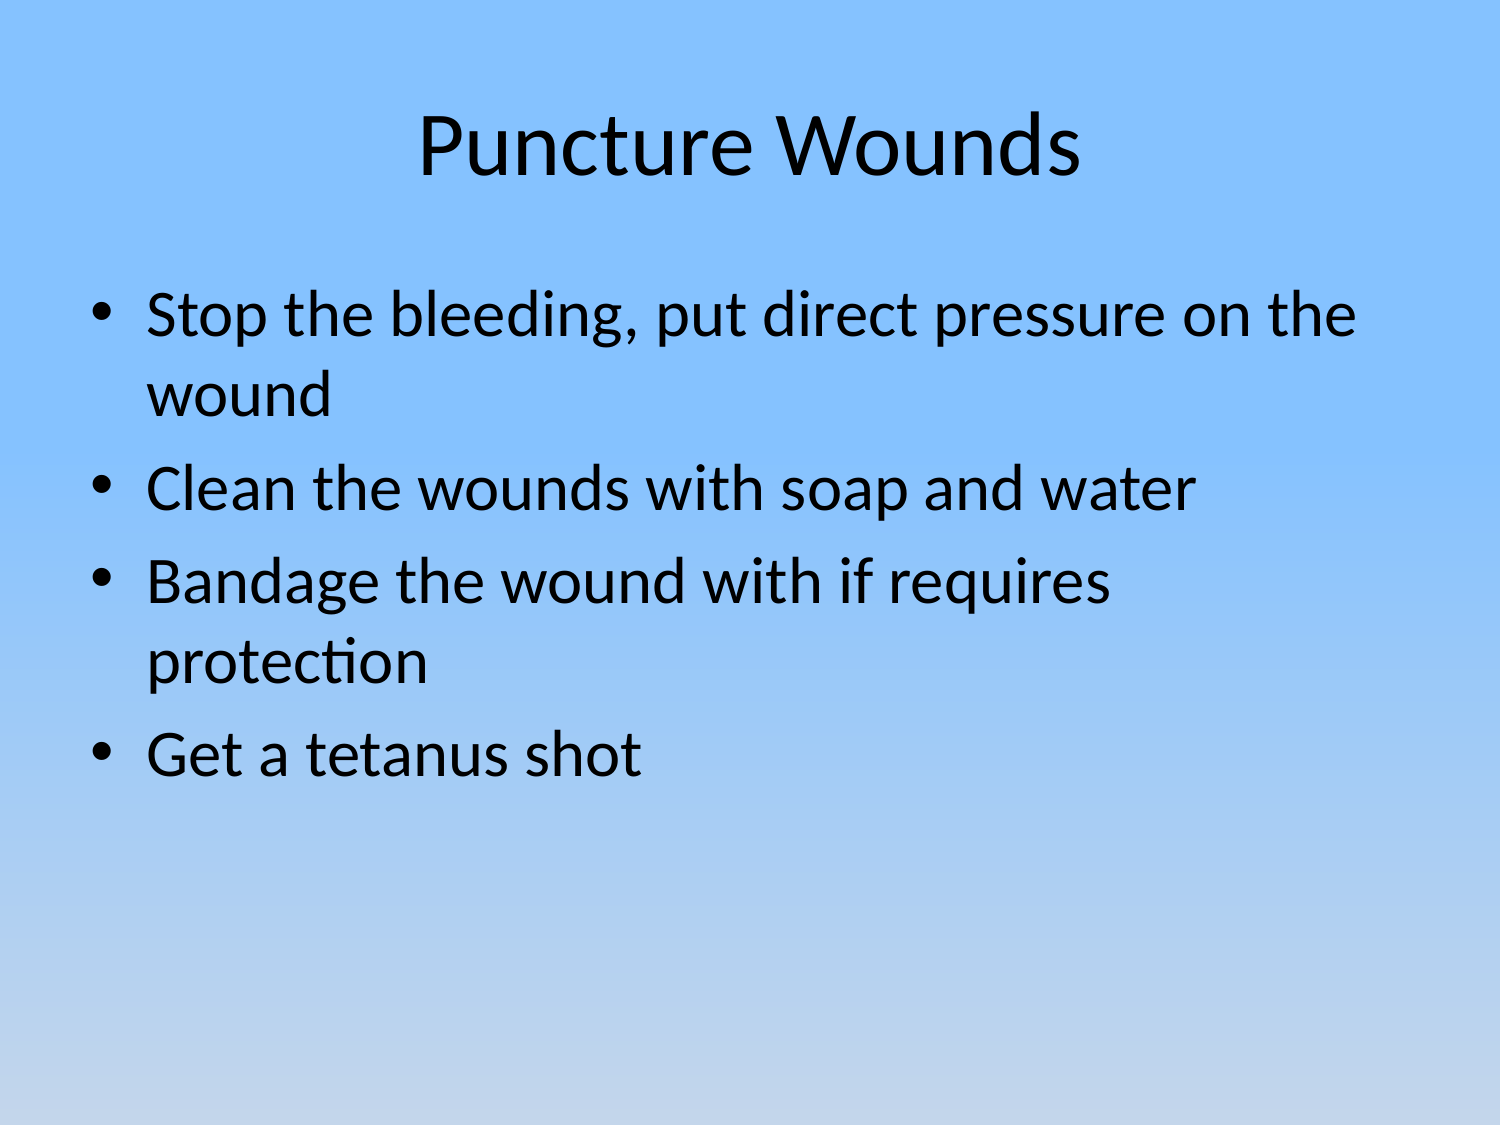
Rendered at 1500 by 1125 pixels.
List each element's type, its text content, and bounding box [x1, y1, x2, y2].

list Stop the bleeding, put direct pressure on the wound Clean the wounds with soap and water Bandage the wound with if requires protection Get a tetanus shot [74, 262, 1426, 1006]
title Puncture Wounds [74, 44, 1426, 233]
